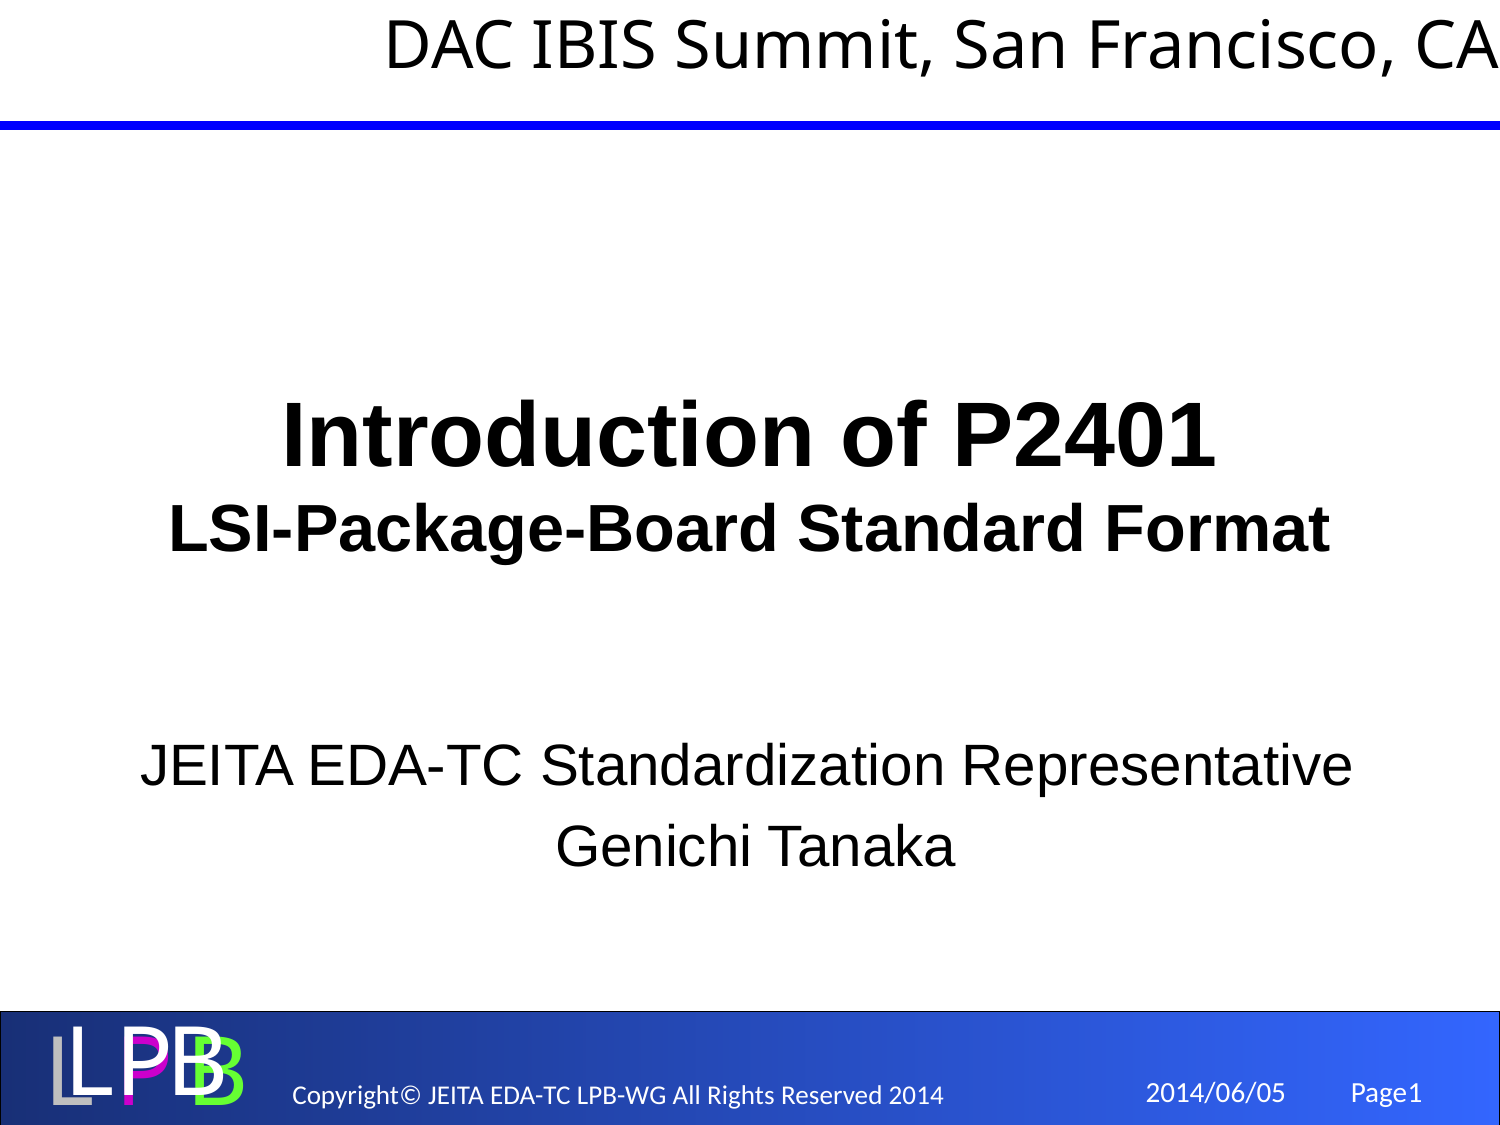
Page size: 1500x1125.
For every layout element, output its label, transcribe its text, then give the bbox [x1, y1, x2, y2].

text_box DAC IBIS Summit, San Francisco, CA [368, 0, 1500, 90]
title Introduction of P2401 LSI-Package-Board Standard Format [112, 349, 1388, 591]
subtitle JEITA EDA-TC Standardization Representative Genichi Tanaka [123, 637, 1388, 925]
